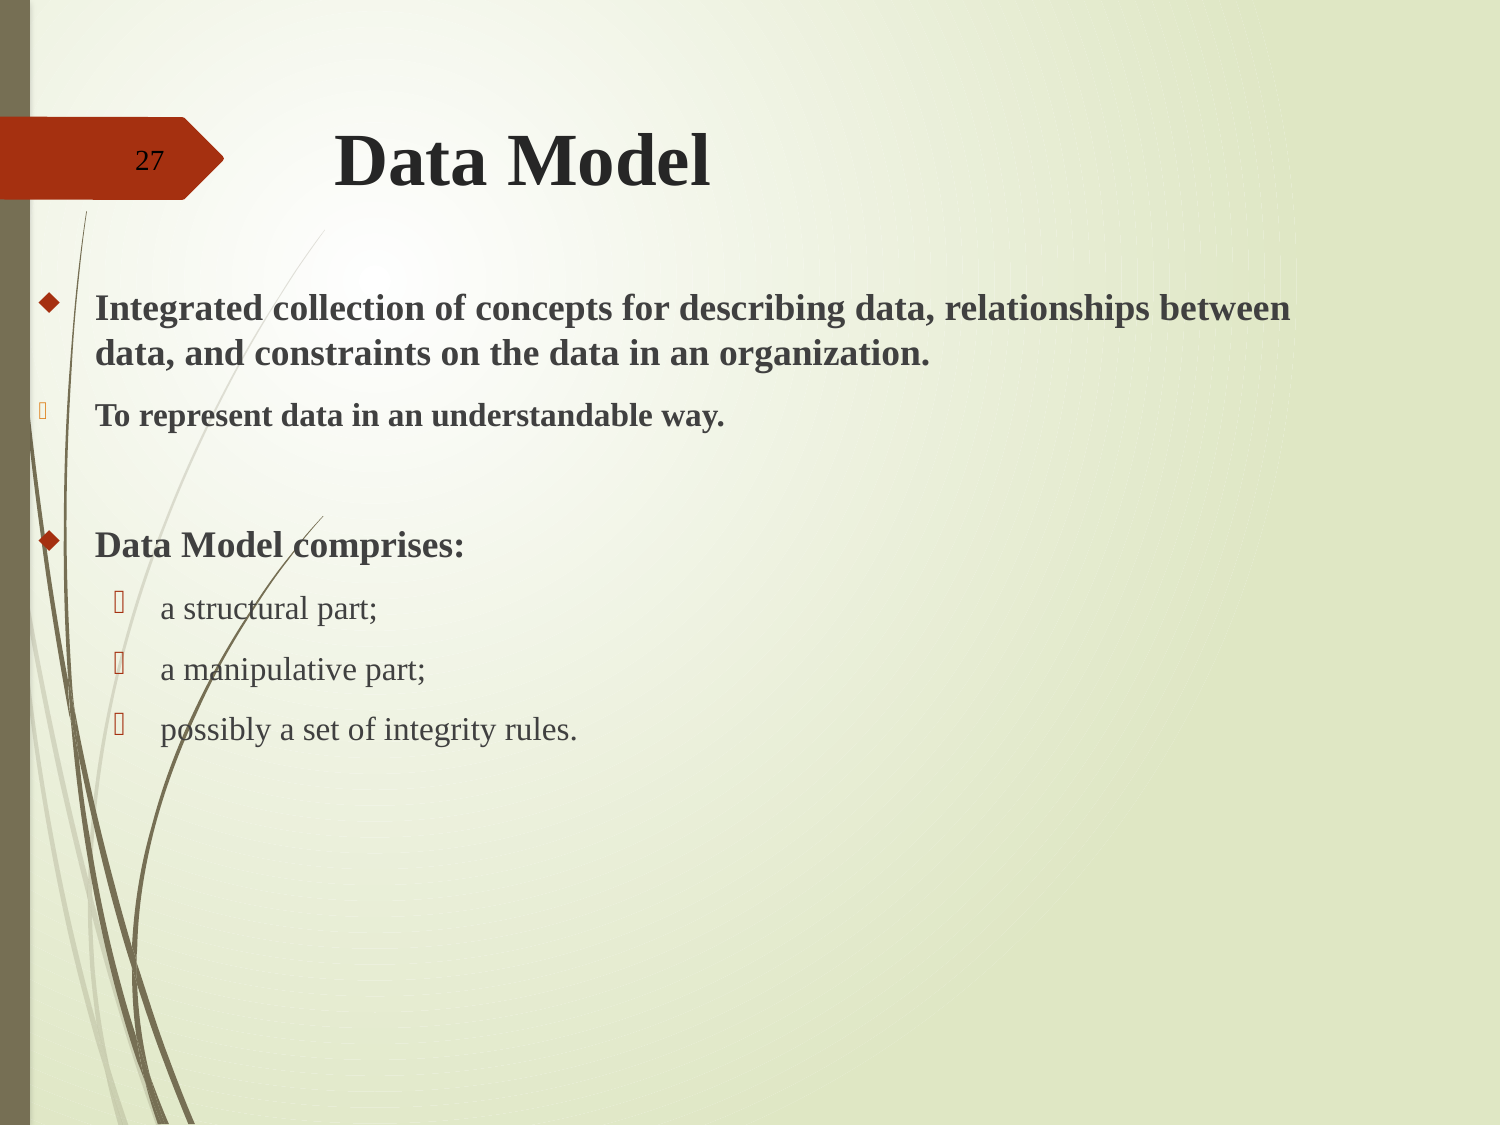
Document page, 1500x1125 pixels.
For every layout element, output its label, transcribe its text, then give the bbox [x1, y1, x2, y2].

list Integrated collection of concepts for describing data, relationships between data, and constraints on the data in an organization. To represent data in an understandable way. Data Model comprises: a structural part; a manipulative part; possibly a set of integrity rules. [23, 275, 1368, 950]
slide_number 27 [83, 129, 180, 190]
title Data Model [319, 102, 1400, 313]
